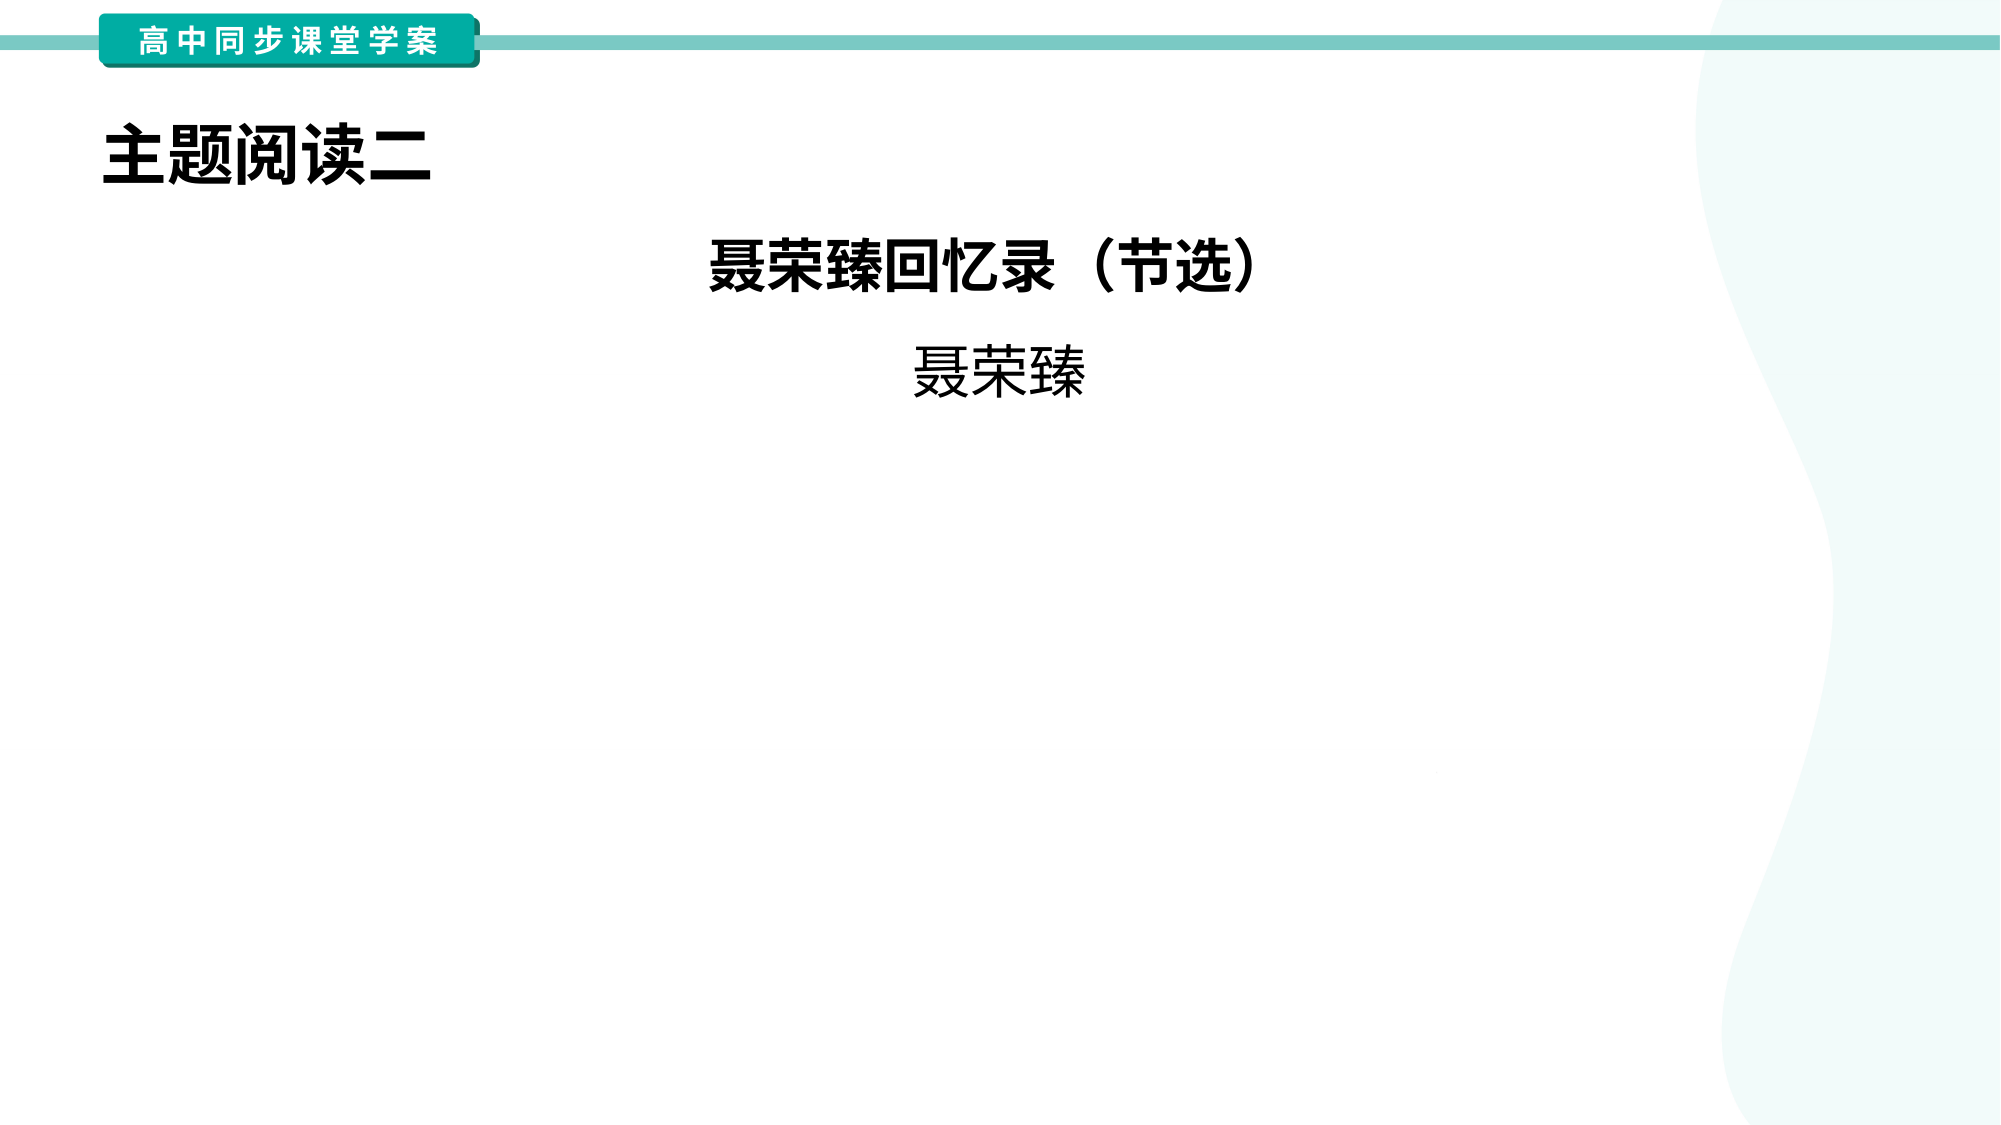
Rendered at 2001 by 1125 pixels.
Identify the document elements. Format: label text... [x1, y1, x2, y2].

text_box 主题阅读二 [100, 76, 1899, 254]
picture [0, 0, 2000, 1125]
